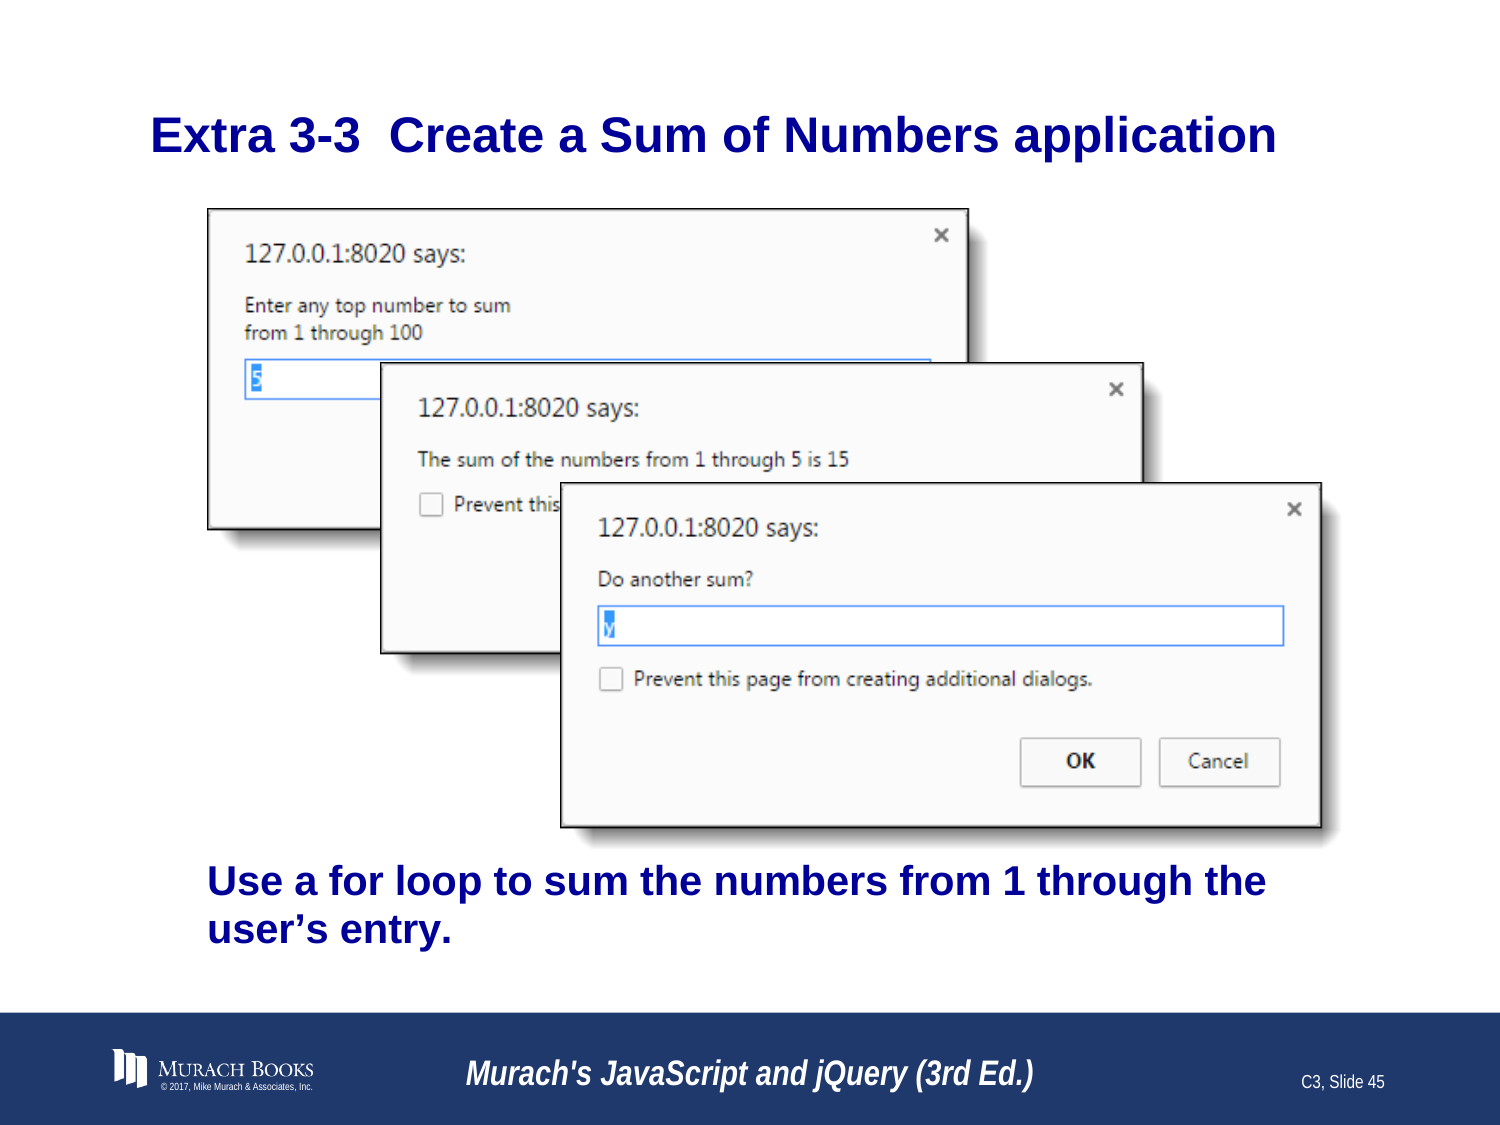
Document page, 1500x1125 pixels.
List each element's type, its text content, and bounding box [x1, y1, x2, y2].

title Extra 3-3 Create a Sum of Numbers application [150, 102, 1350, 136]
slide_number C3, Slide 45 [1087, 1025, 1400, 1100]
footer © 2017, Mike Murach & Associates, Inc. [12, 1025, 463, 1100]
slide_number Murach's JavaScript and jQuery (3rd Ed.) [463, 1025, 1050, 1100]
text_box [149, 137, 1350, 965]
